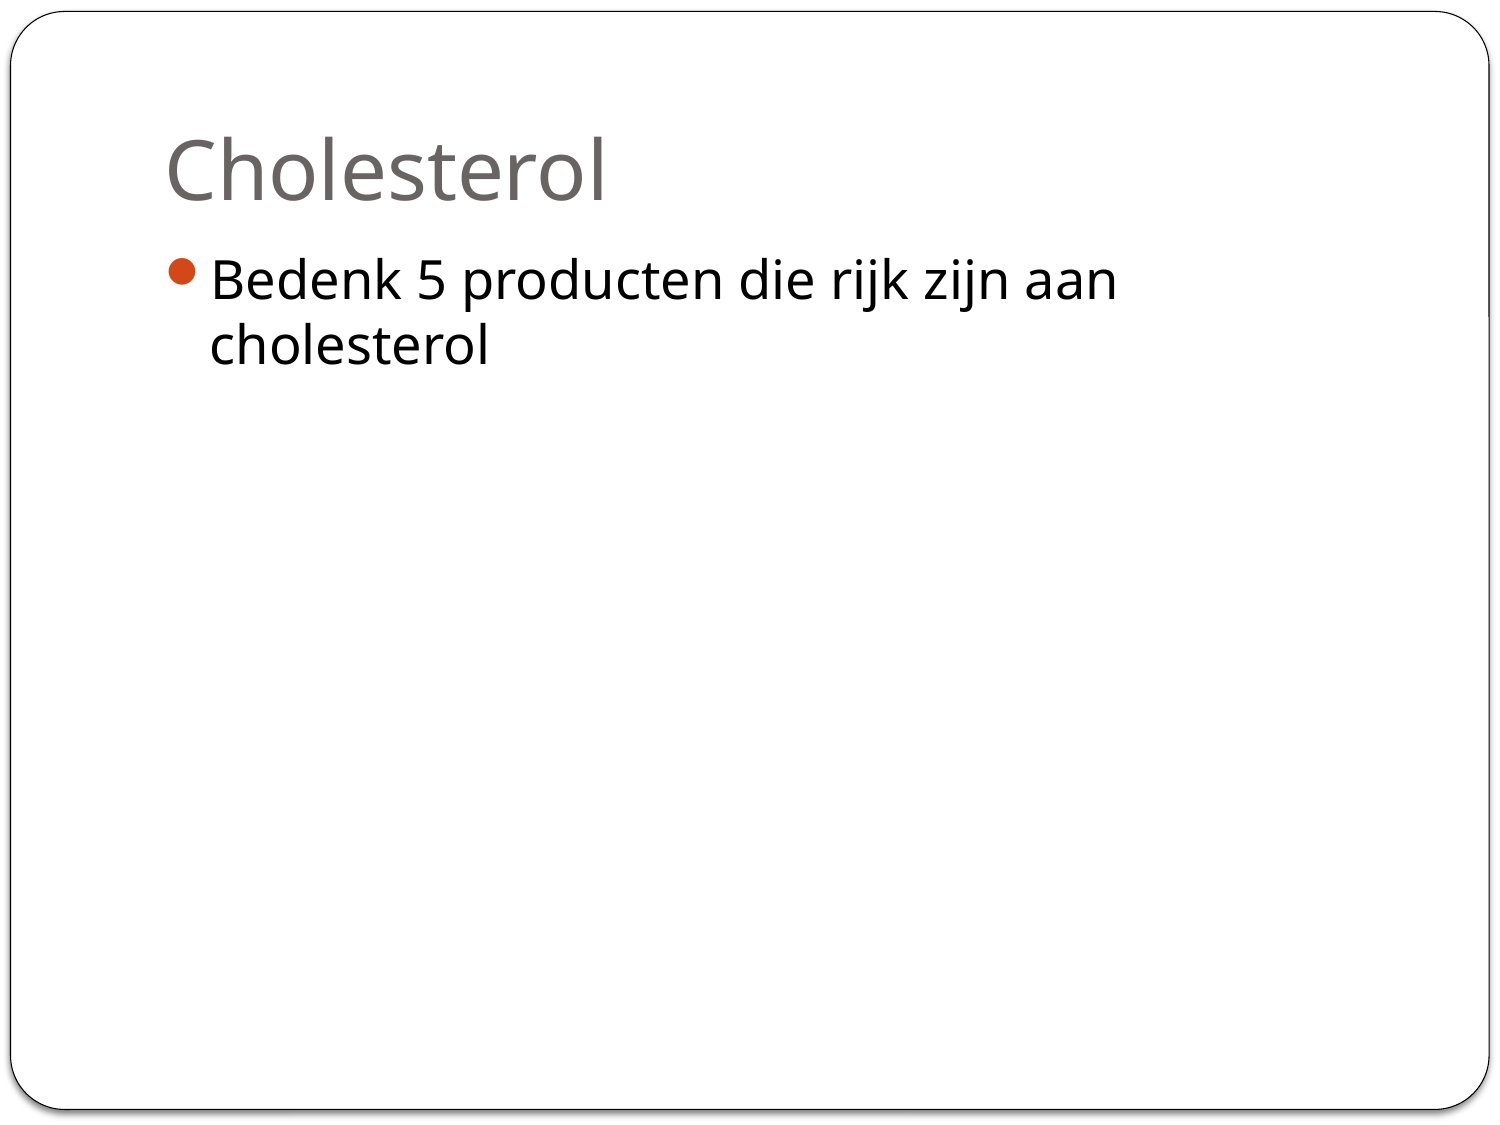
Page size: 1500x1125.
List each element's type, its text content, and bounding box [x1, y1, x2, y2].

list Bedenk 5 producten die rijk zijn aan cholesterol [150, 237, 1425, 1059]
title Cholesterol [150, 45, 1425, 233]
